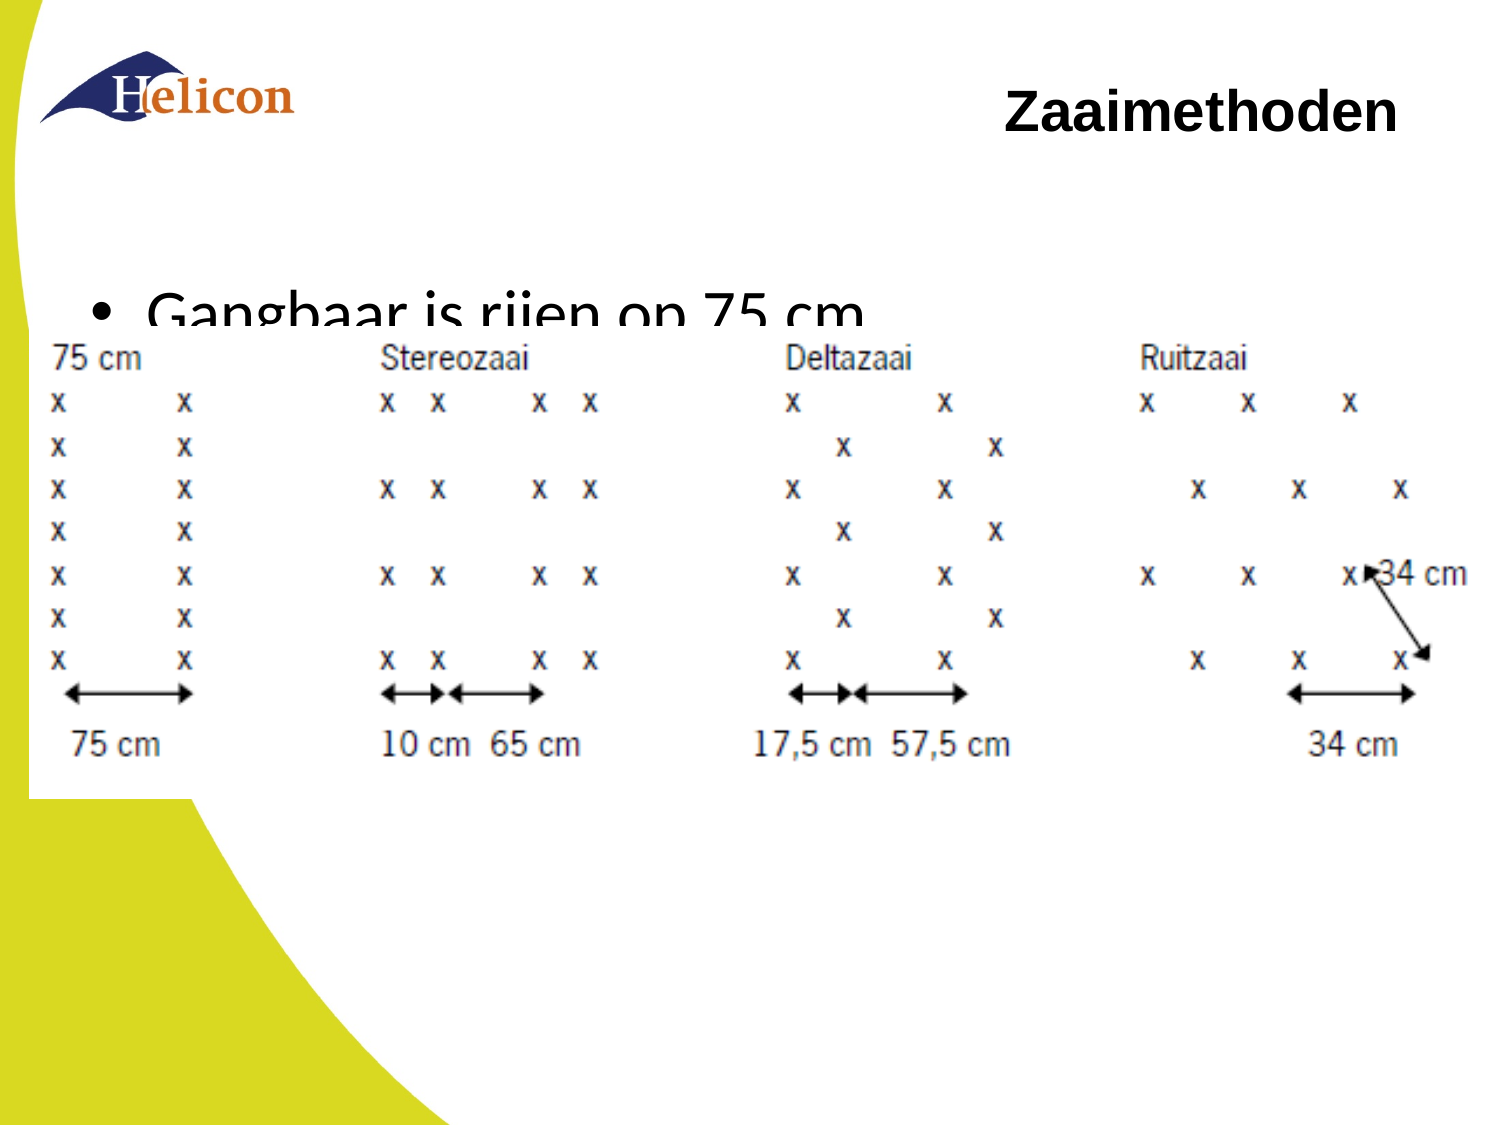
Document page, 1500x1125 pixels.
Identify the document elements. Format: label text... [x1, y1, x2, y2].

picture [0, 0, 1500, 1125]
list Gangbaar is rijen op 75 cm [75, 262, 1425, 324]
list Gangbaar is rijen op 75 cm [75, 808, 1425, 1005]
title Zaaimethoden [324, 54, 1415, 161]
